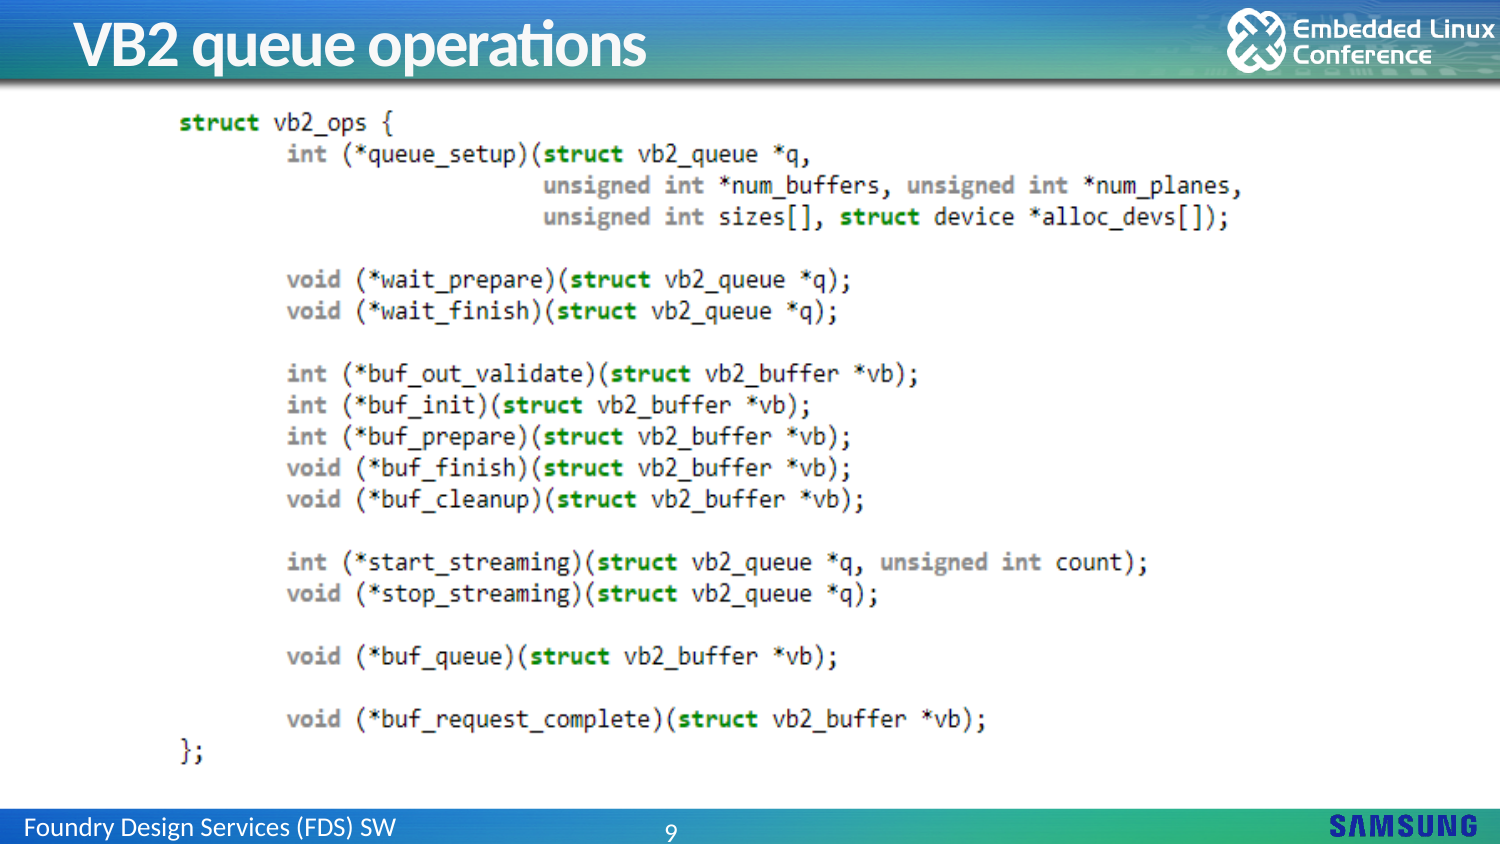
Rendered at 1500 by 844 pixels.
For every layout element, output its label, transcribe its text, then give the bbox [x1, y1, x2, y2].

picture [0, 0, 1500, 844]
title VB2 queue operations [58, 1, 1430, 78]
